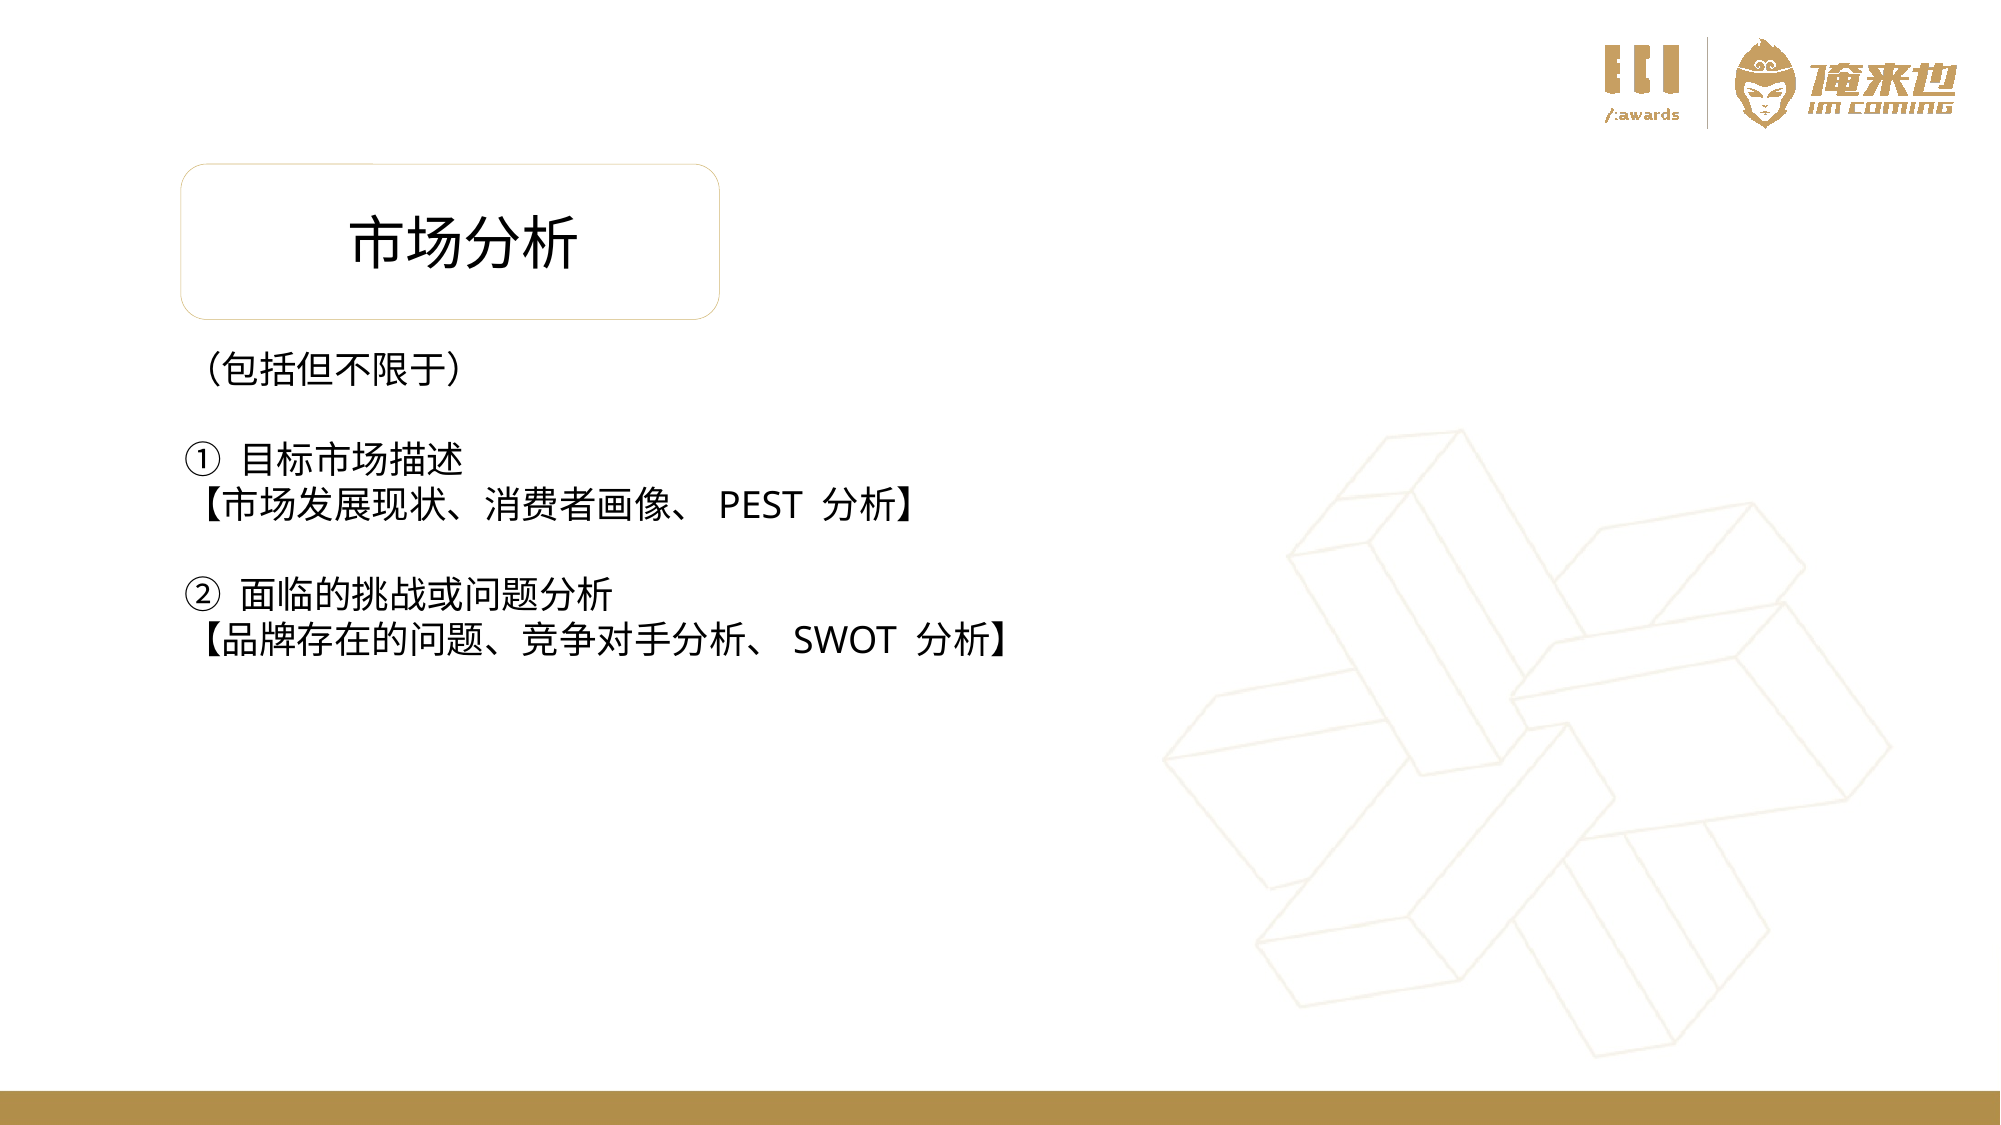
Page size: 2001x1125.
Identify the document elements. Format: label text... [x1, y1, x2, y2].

picture [0, 0, 2000, 1125]
text_box 市场分析 [178, 161, 722, 322]
text_box （包括但不限于） ① 目标市场描述 【市场发展现状、消费者画像、PEST 分析】 ② 面临的挑战或问题分析 【品牌存在的问题、竞争对手分析、SWOT 分析】 [169, 338, 1218, 669]
